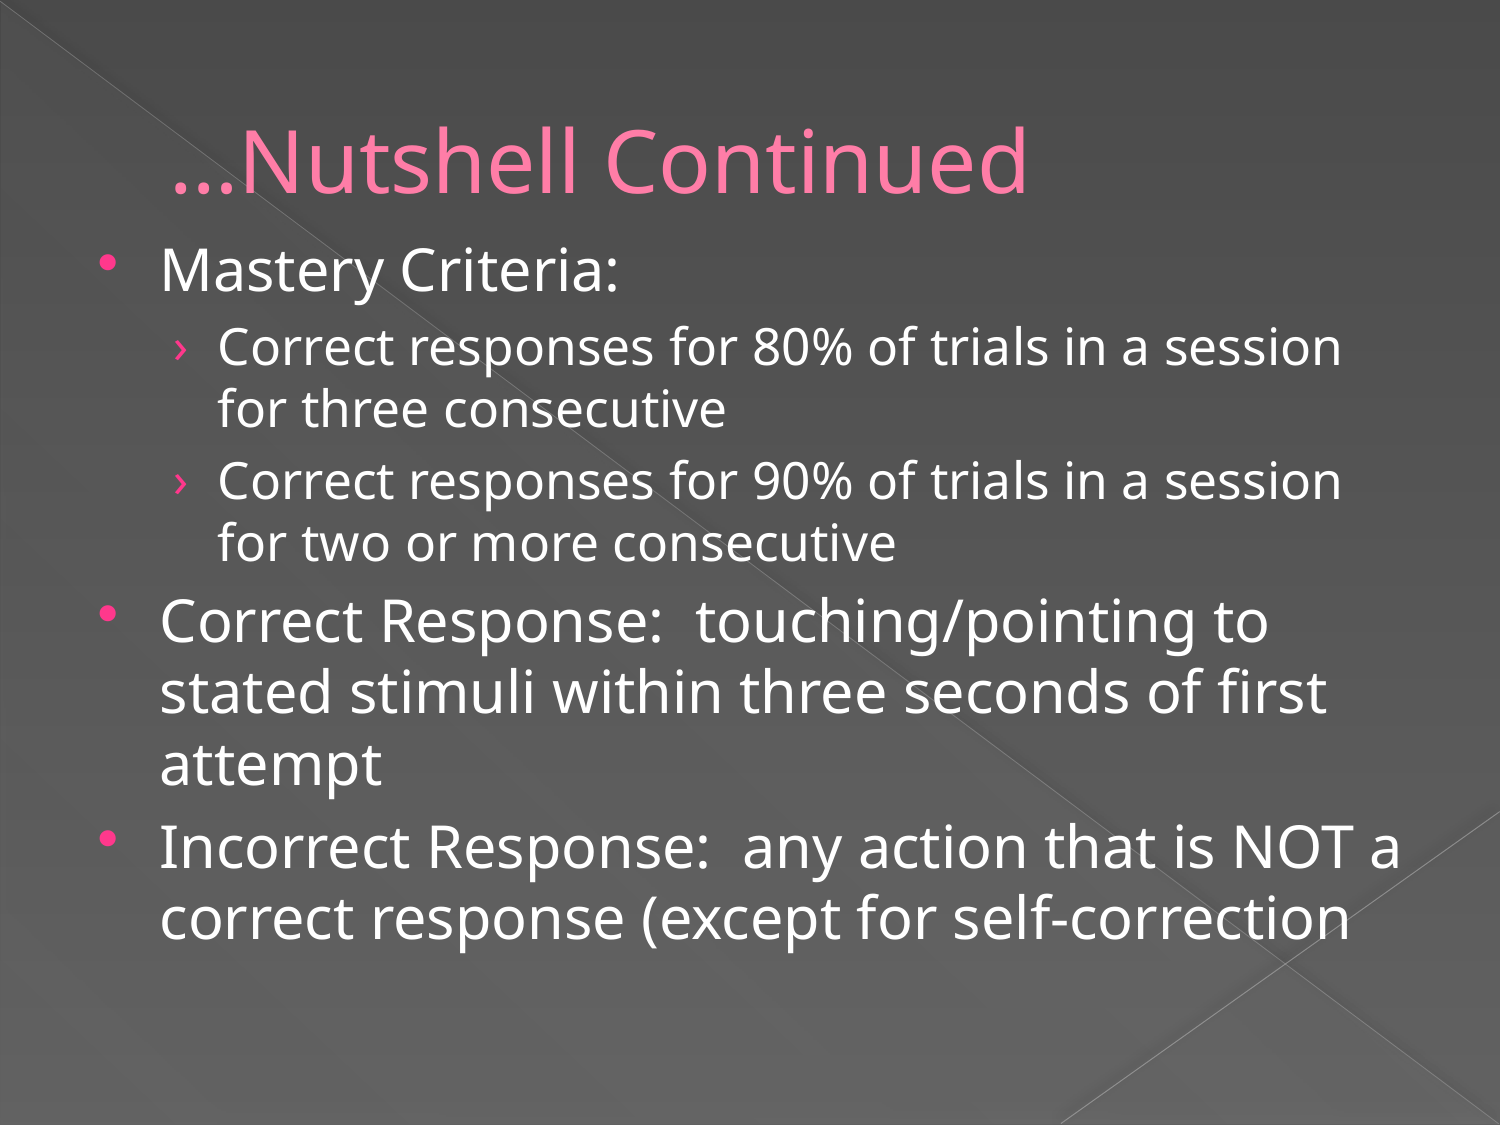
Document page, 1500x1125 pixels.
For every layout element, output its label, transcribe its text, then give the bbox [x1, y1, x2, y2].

title …Nutshell Continued [75, 43, 1425, 224]
list Mastery Criteria: Correct responses for 80% of trials in a session for three consecutive Correct responses for 90% of trials in a session for two or more consecutive Correct Response: touching/pointing to stated stimuli within three seconds of first attempt Incorrect Response: any action that is NOT a correct response (except for self-correction [75, 224, 1425, 1038]
